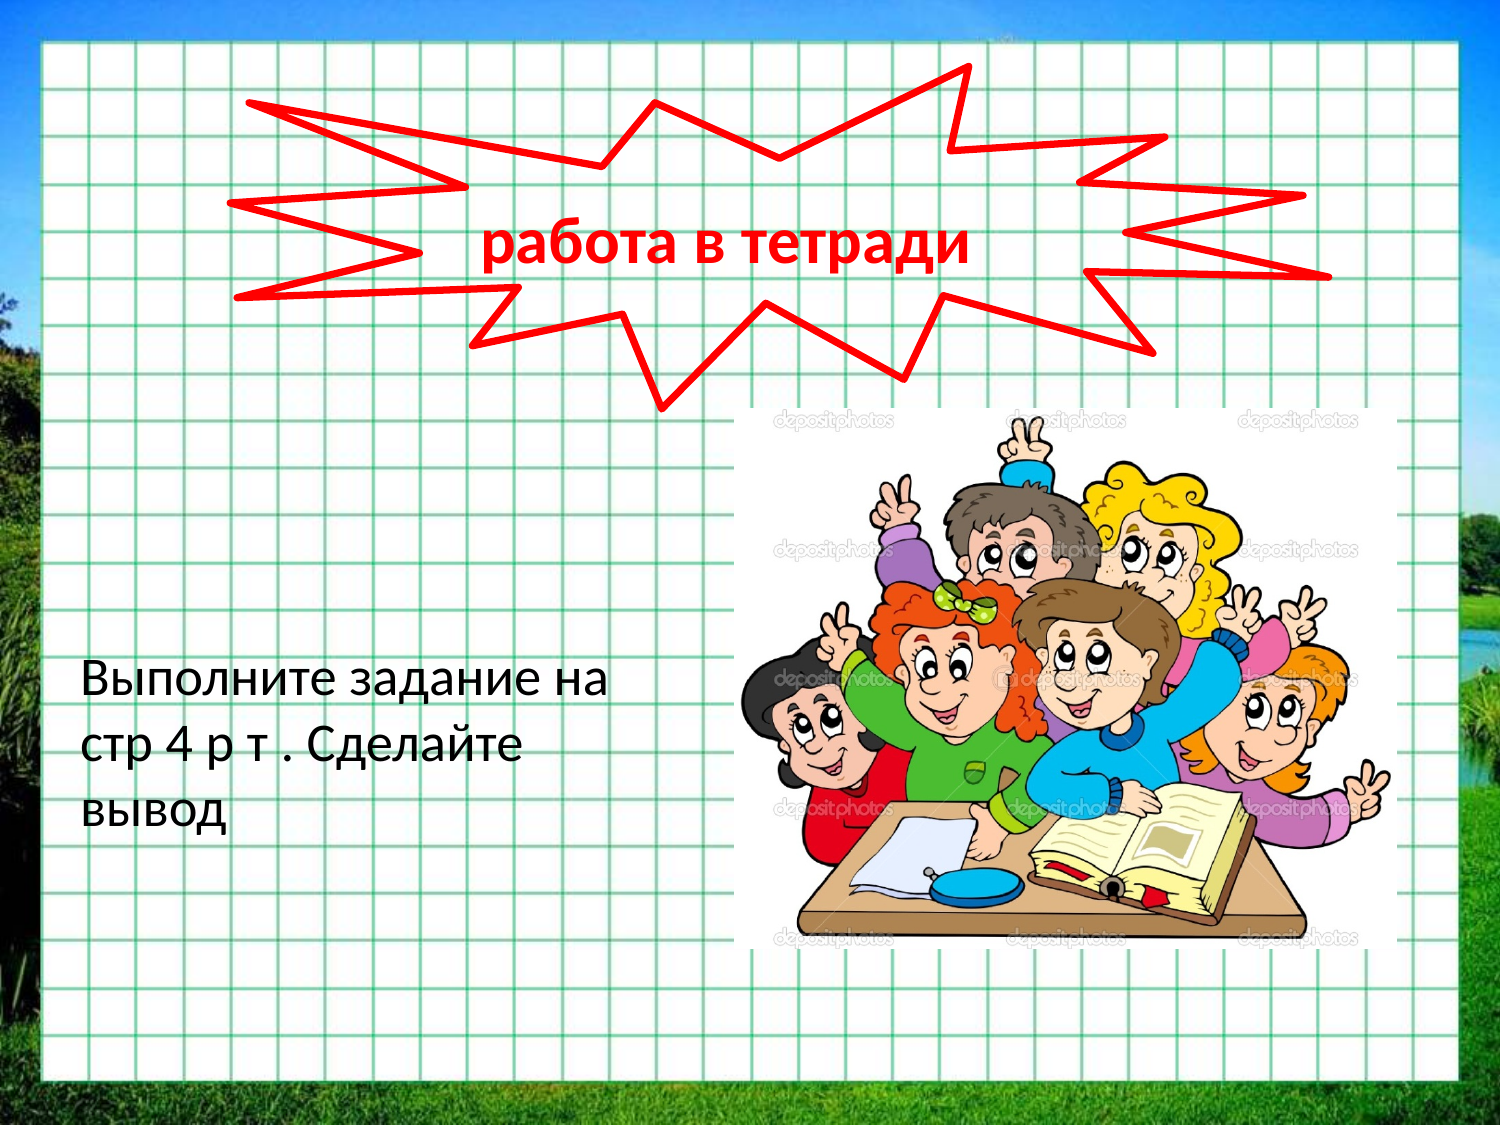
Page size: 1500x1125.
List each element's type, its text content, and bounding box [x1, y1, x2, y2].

list Выполните задание на стр 4 р т . Сделайте вывод [64, 633, 668, 846]
text_box работа в тетради [465, 189, 1094, 285]
text_box [228, 64, 1331, 412]
picture [0, 0, 1500, 1125]
